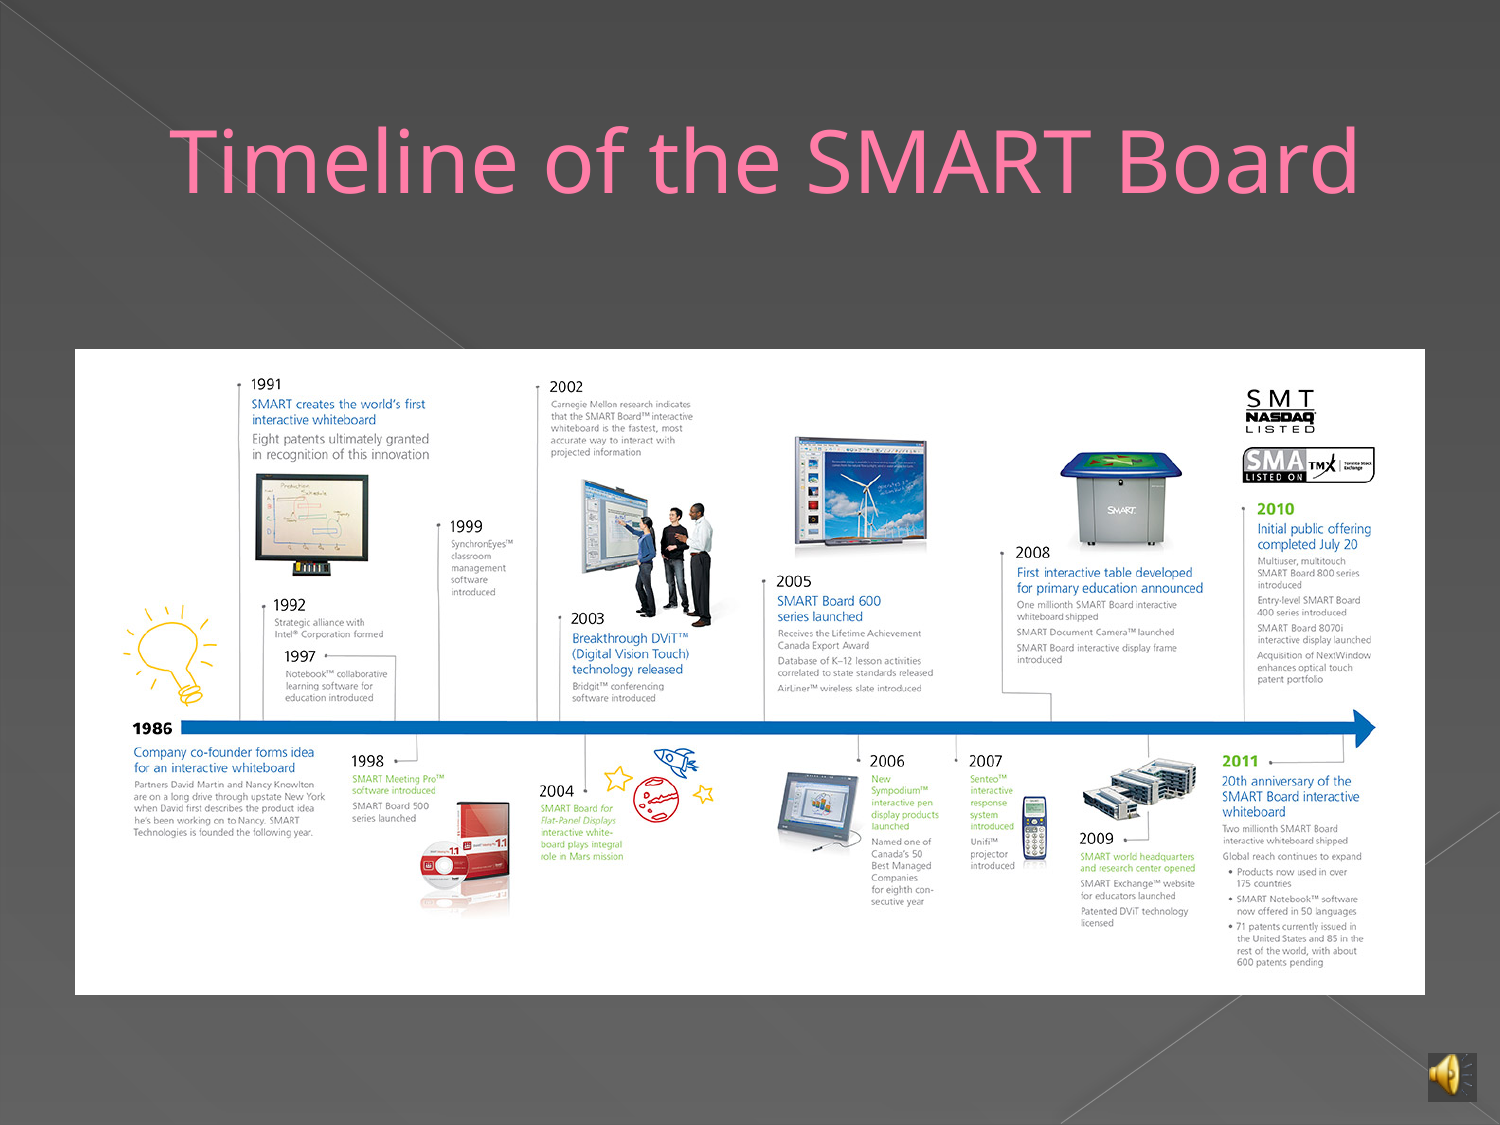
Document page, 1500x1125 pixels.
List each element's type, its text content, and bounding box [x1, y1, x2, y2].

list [74, 349, 1426, 995]
picture [1427, 1052, 1478, 1103]
title Timeline of the SMART Board [75, 43, 1425, 274]
